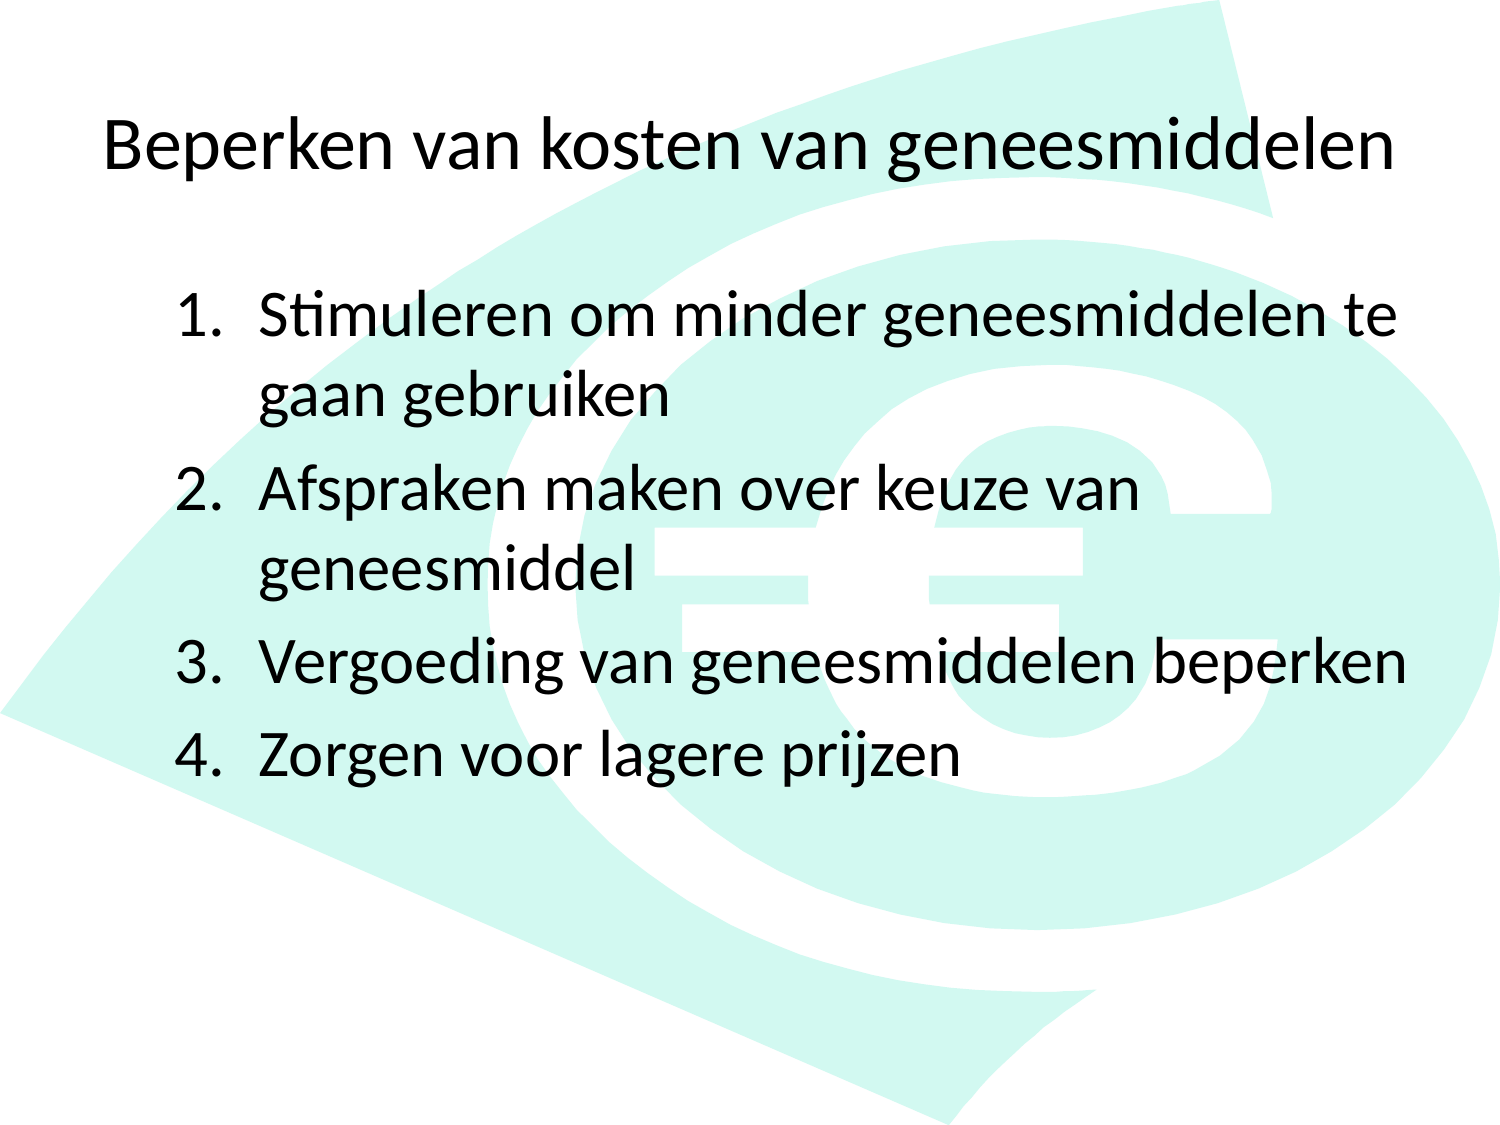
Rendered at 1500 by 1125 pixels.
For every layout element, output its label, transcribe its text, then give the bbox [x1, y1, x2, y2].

list Stimuleren om minder geneesmiddelen te gaan gebruiken Afspraken maken over keuze van geneesmiddel Vergoeding van geneesmiddelen beperken Zorgen voor lagere prijzen [159, 262, 1425, 1005]
title Beperken van kosten van geneesmiddelen [75, 45, 1425, 233]
